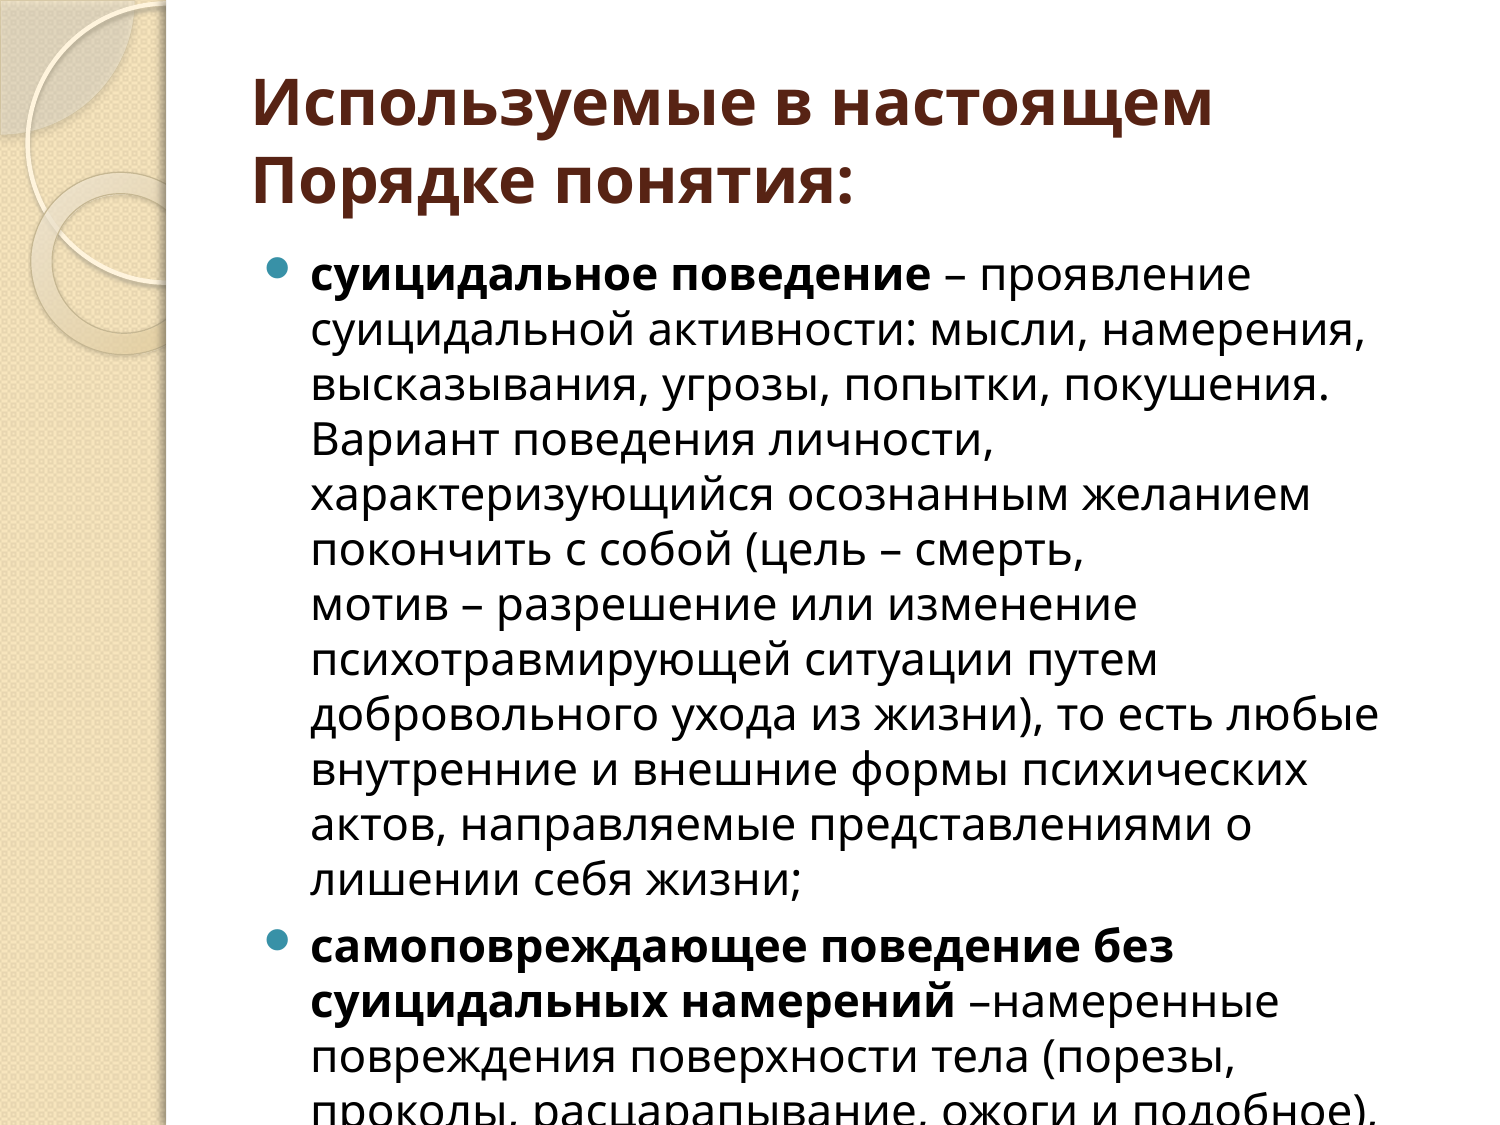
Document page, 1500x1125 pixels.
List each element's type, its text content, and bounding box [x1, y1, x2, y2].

title Используемые в настоящем Порядке понятия: [235, 45, 1466, 233]
list суицидальное поведение – проявление суицидальной активности: мысли, намерения, высказывания, угрозы, попытки, покушения. Вариант поведения личности, характеризующийся осознанным желанием покончить с собой (цель – смерть, мотив – разрешение или изменение психотравмирующей ситуации путем добровольного ухода из жизни), то есть любые внутренние и внешние формы психических актов, направляемые представлениями о лишении себя жизни; самоповреждающее поведение без суицидальных намерений –намеренные повреждения поверхности тела (порезы, проколы, расцарапывание, ожоги и подобное), которые не представляют прямую угрозу для жизни. [235, 237, 1466, 1025]
